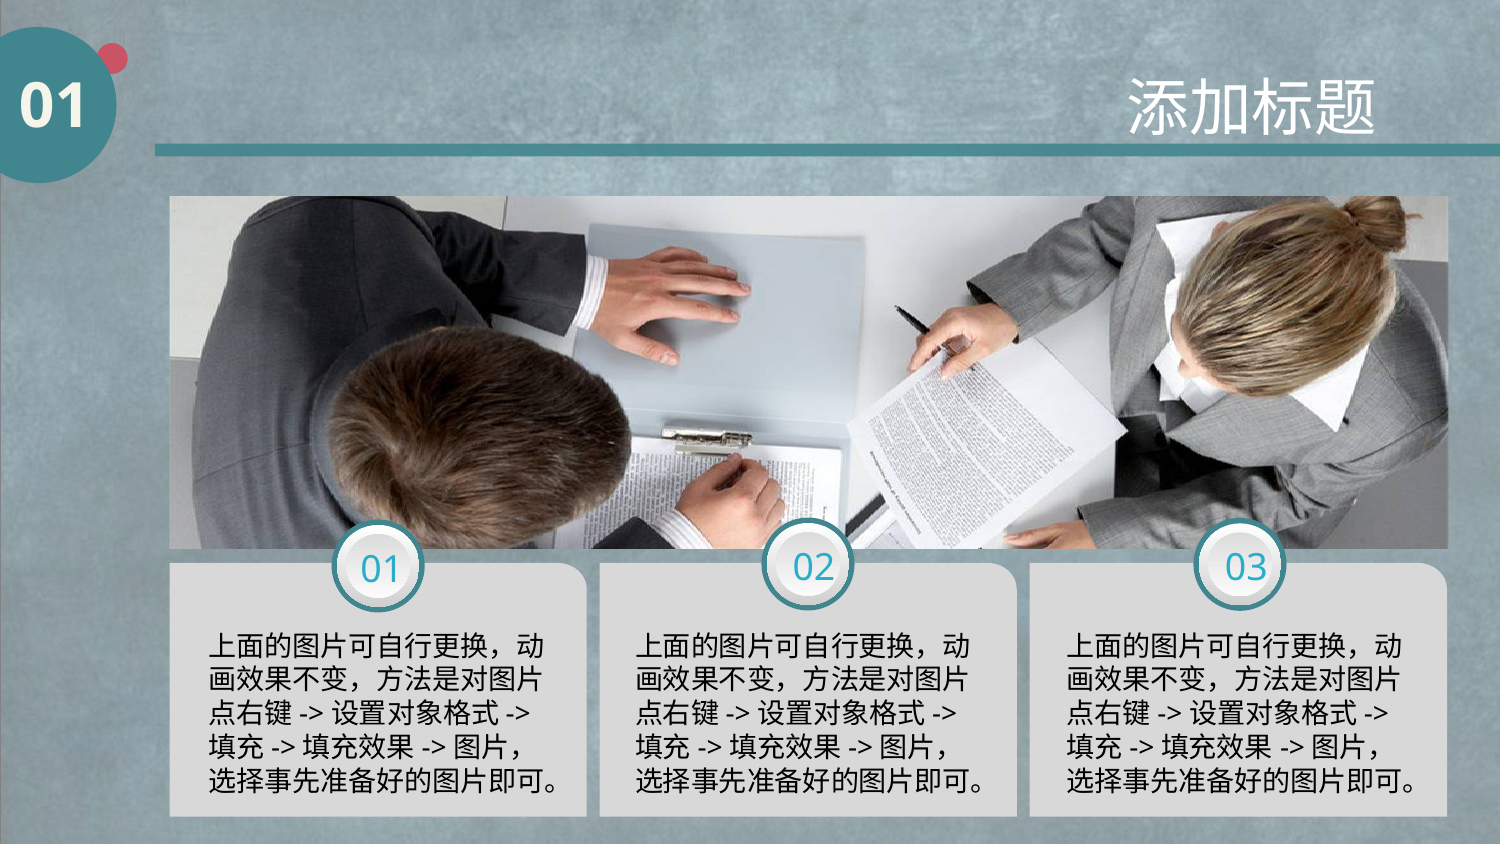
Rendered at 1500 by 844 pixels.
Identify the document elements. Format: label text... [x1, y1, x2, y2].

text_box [331, 519, 425, 613]
text_box 上面的图片可自行更换，动画效果不变，方法是对图片点右键->设置对象格式->填充->填充效果->图片，选择事先准备好的图片即可。 [1051, 620, 1428, 804]
text_box 上面的图片可自行更换，动画效果不变，方法是对图片点右键->设置对象格式->填充->填充效果->图片，选择事先准备好的图片即可。 [620, 620, 997, 804]
text_box [599, 562, 1017, 817]
text_box [1029, 562, 1448, 817]
text_box 01 [4, 57, 113, 148]
text_box 上面的图片可自行更换，动画效果不变，方法是对图片点右键->设置对象格式->填充->填充效果->图片，选择事先准备好的图片即可。 [193, 620, 570, 804]
text_box [169, 562, 587, 817]
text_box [761, 517, 855, 611]
text_box [169, 196, 1449, 550]
text_box 单击添加文本单击添加 文本单击添加文本 [0, 0, 1500, 844]
text_box [97, 41, 129, 75]
text_box 添加标题 [1111, 60, 1449, 149]
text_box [1193, 517, 1287, 611]
text_box [0, 25, 105, 185]
text_box [113, 78, 118, 132]
